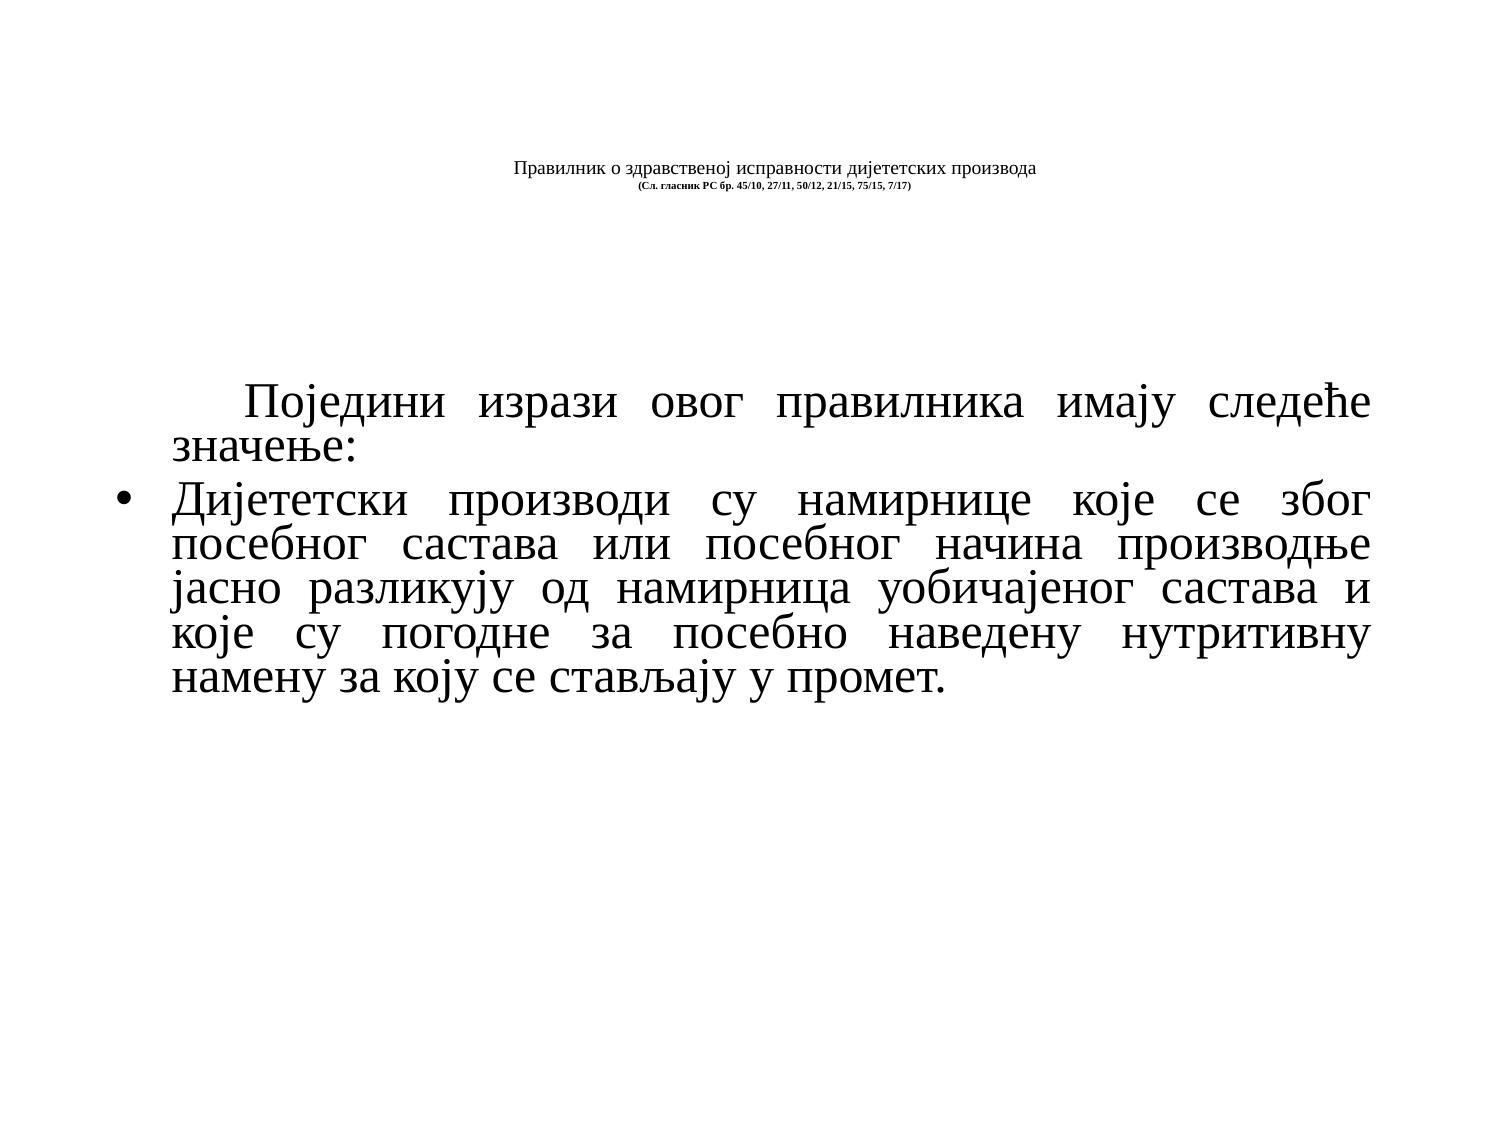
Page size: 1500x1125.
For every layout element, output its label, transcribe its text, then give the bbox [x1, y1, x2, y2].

list Поједини изрази овог правилника имају следеће значење: Дијететски производи су намирнице које се због посебног састава или посебног начина производње јасно разликују од намирница уобичајеног састава и које су погодне за посебно наведену нутритивну намену за коју се стављају у промет. [100, 314, 1387, 1084]
title Правилник о здравственој исправности дијететских производа (Сл. гласник РС бр. 45/10, 27/11, 50/12, 21/15, 75/15, 7/17) [135, 149, 1415, 244]
